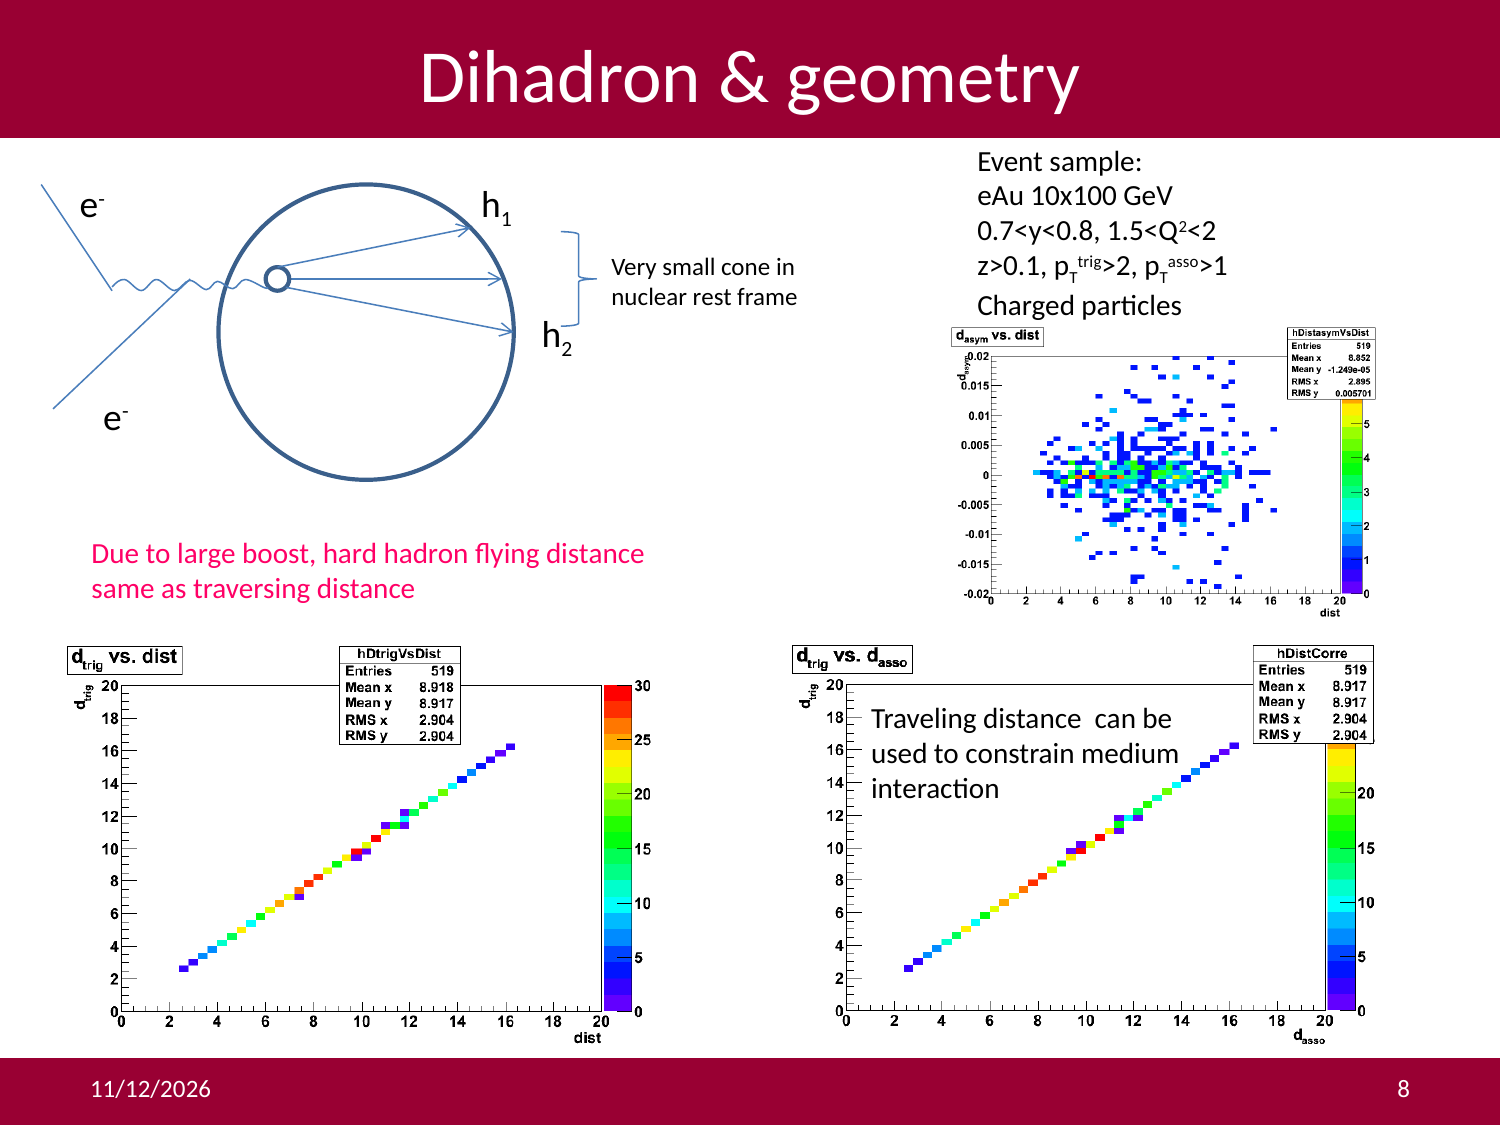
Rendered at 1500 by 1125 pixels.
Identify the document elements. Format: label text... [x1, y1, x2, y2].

title Dihadron & geometry [75, 7, 1425, 138]
text_box [224, 182, 466, 286]
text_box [277, 227, 471, 268]
text_box h1 [466, 172, 550, 239]
text_box [263, 266, 292, 293]
text_box [465, 239, 509, 285]
text_box Event sample: eAu 10x100 GeV 0.7<y<0.8, 1.5<Q2<2 z>0.1, pTtrig>2, pTasso>1 Charged particles [962, 134, 1412, 329]
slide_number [75, 1057, 425, 1118]
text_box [285, 287, 514, 333]
picture [64, 644, 656, 1046]
text_box Due to large boost, hard hadron flying distance same as traversing distance [76, 527, 668, 612]
text_box [560, 230, 596, 327]
picture [788, 643, 1377, 1048]
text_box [40, 184, 113, 291]
text_box Very small cone in nuclear rest frame [596, 243, 821, 319]
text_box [52, 299, 113, 410]
text_box e- [88, 385, 148, 445]
text_box [216, 287, 516, 482]
picture [950, 325, 1380, 620]
slide_number 8 [1074, 1057, 1425, 1118]
text_box [184, 278, 269, 291]
text_box h2 [526, 302, 588, 369]
text_box [118, 278, 185, 292]
text_box e- [64, 172, 124, 233]
